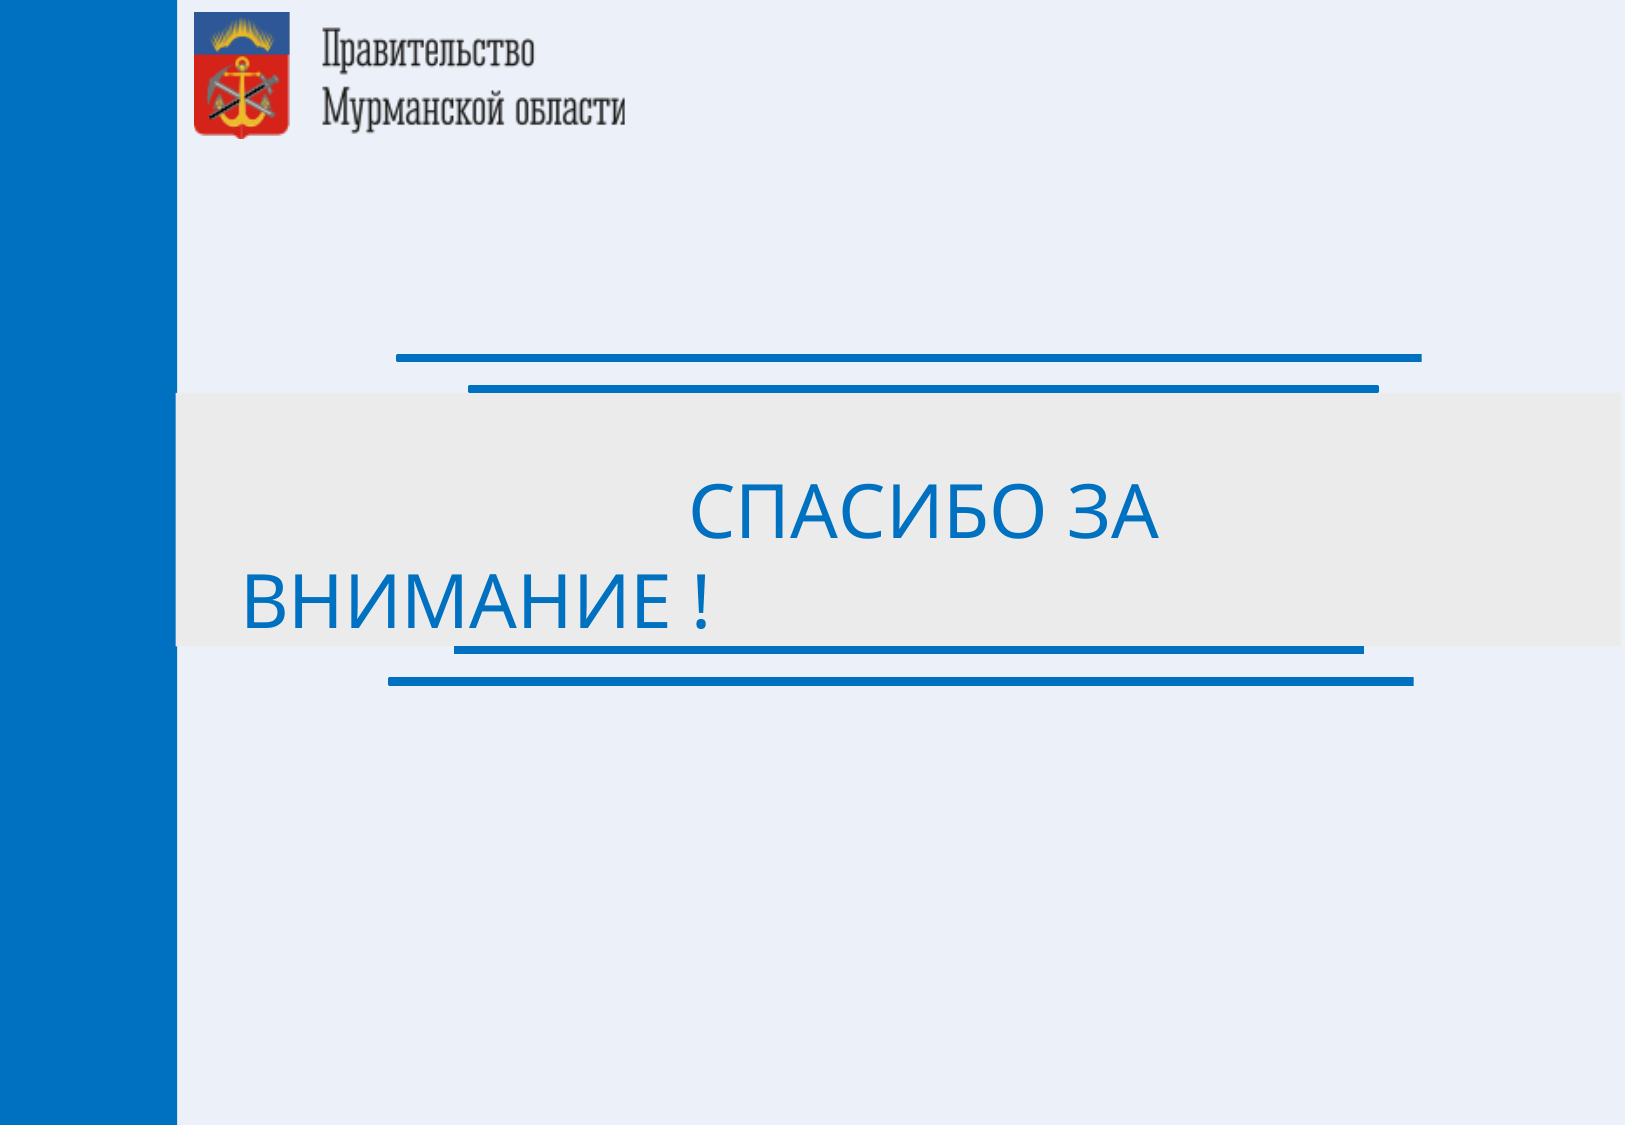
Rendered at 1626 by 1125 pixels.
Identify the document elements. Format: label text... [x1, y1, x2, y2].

text_box [396, 353, 1423, 363]
text_box СПАСИБО ЗА ВНИМАНИЕ ! [225, 455, 1593, 651]
picture [194, 12, 625, 139]
text_box [388, 677, 1415, 686]
text_box [175, 392, 1622, 647]
text_box [453, 645, 1365, 655]
text_box [0, 0, 178, 1125]
text_box [468, 384, 1379, 394]
